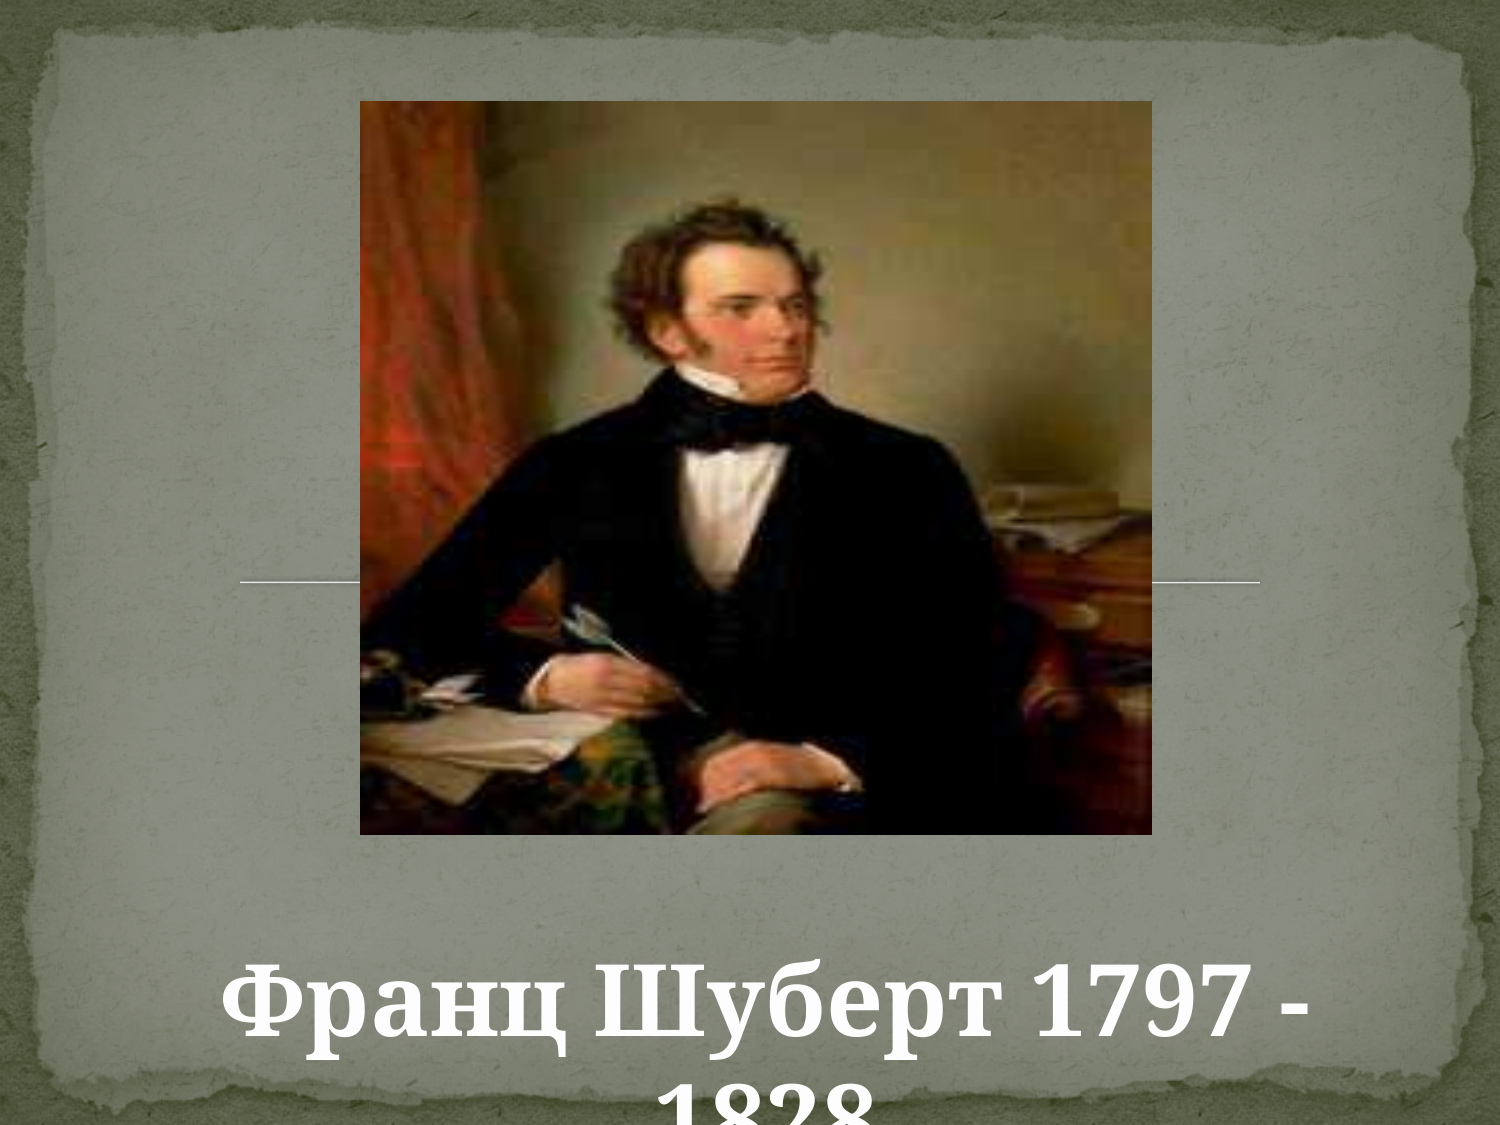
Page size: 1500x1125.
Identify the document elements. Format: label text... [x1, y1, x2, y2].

text_box Франц Шуберт 1797 - 1828 [100, 928, 1433, 1125]
picture [360, 101, 1152, 835]
